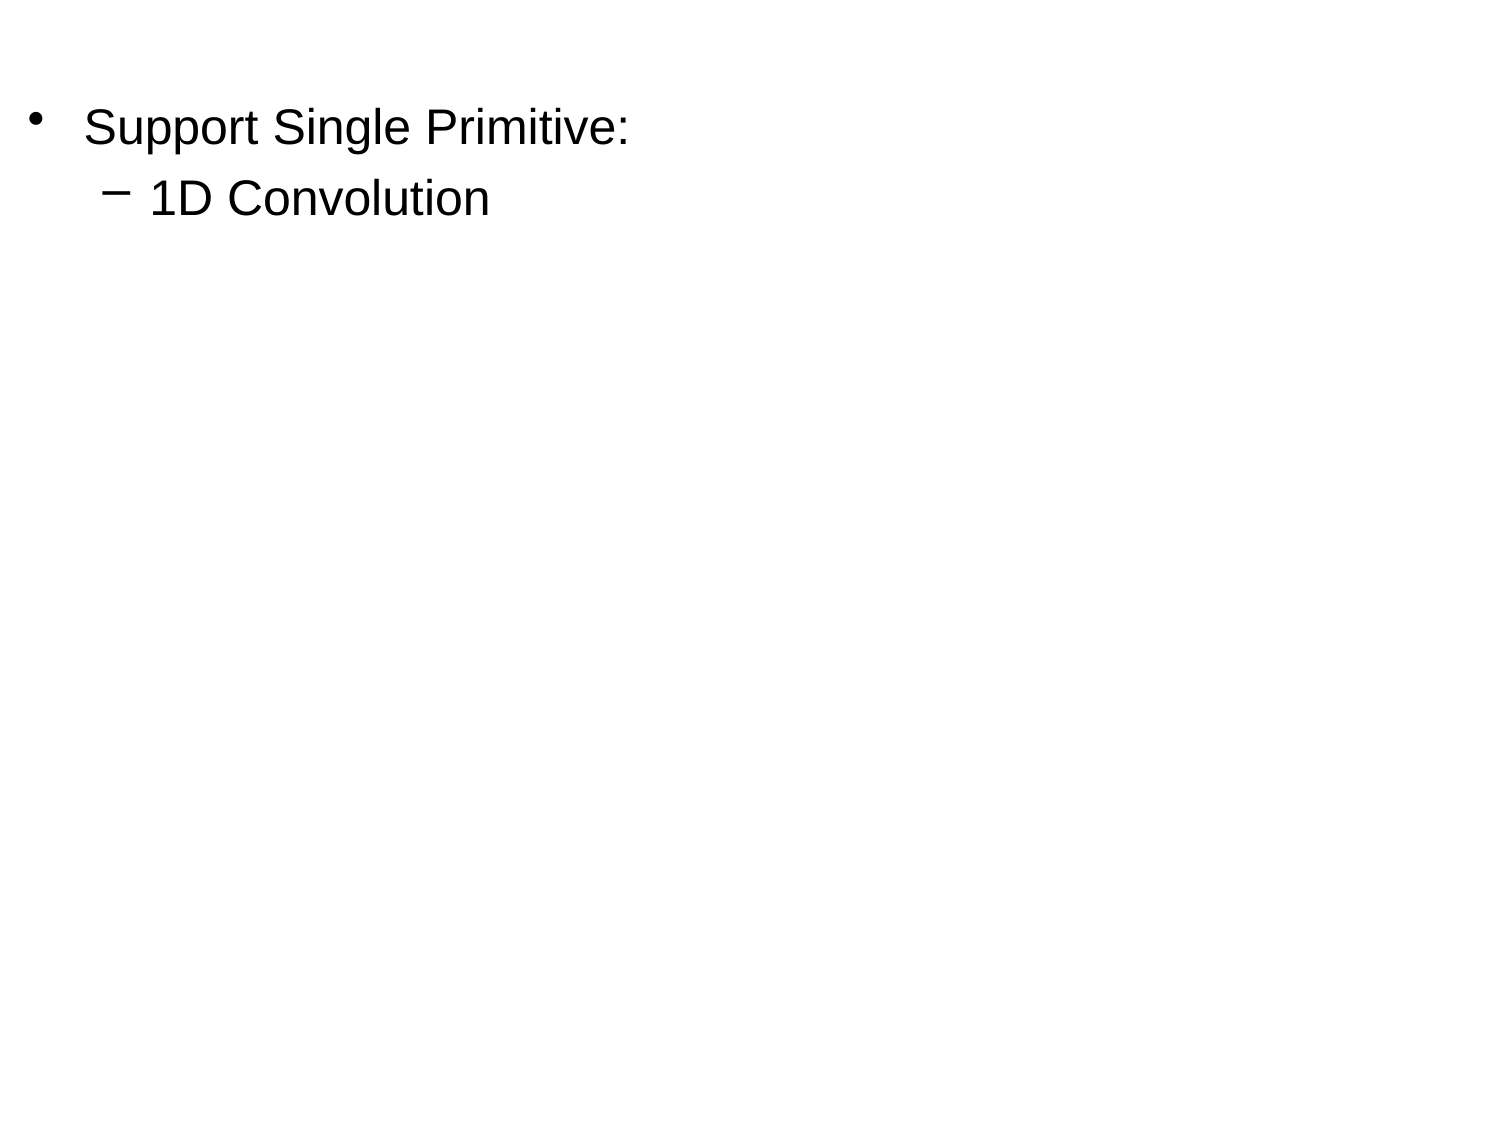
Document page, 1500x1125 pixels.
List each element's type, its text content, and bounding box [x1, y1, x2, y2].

list Support Single Primitive: 1D Convolution [12, 87, 1488, 1088]
